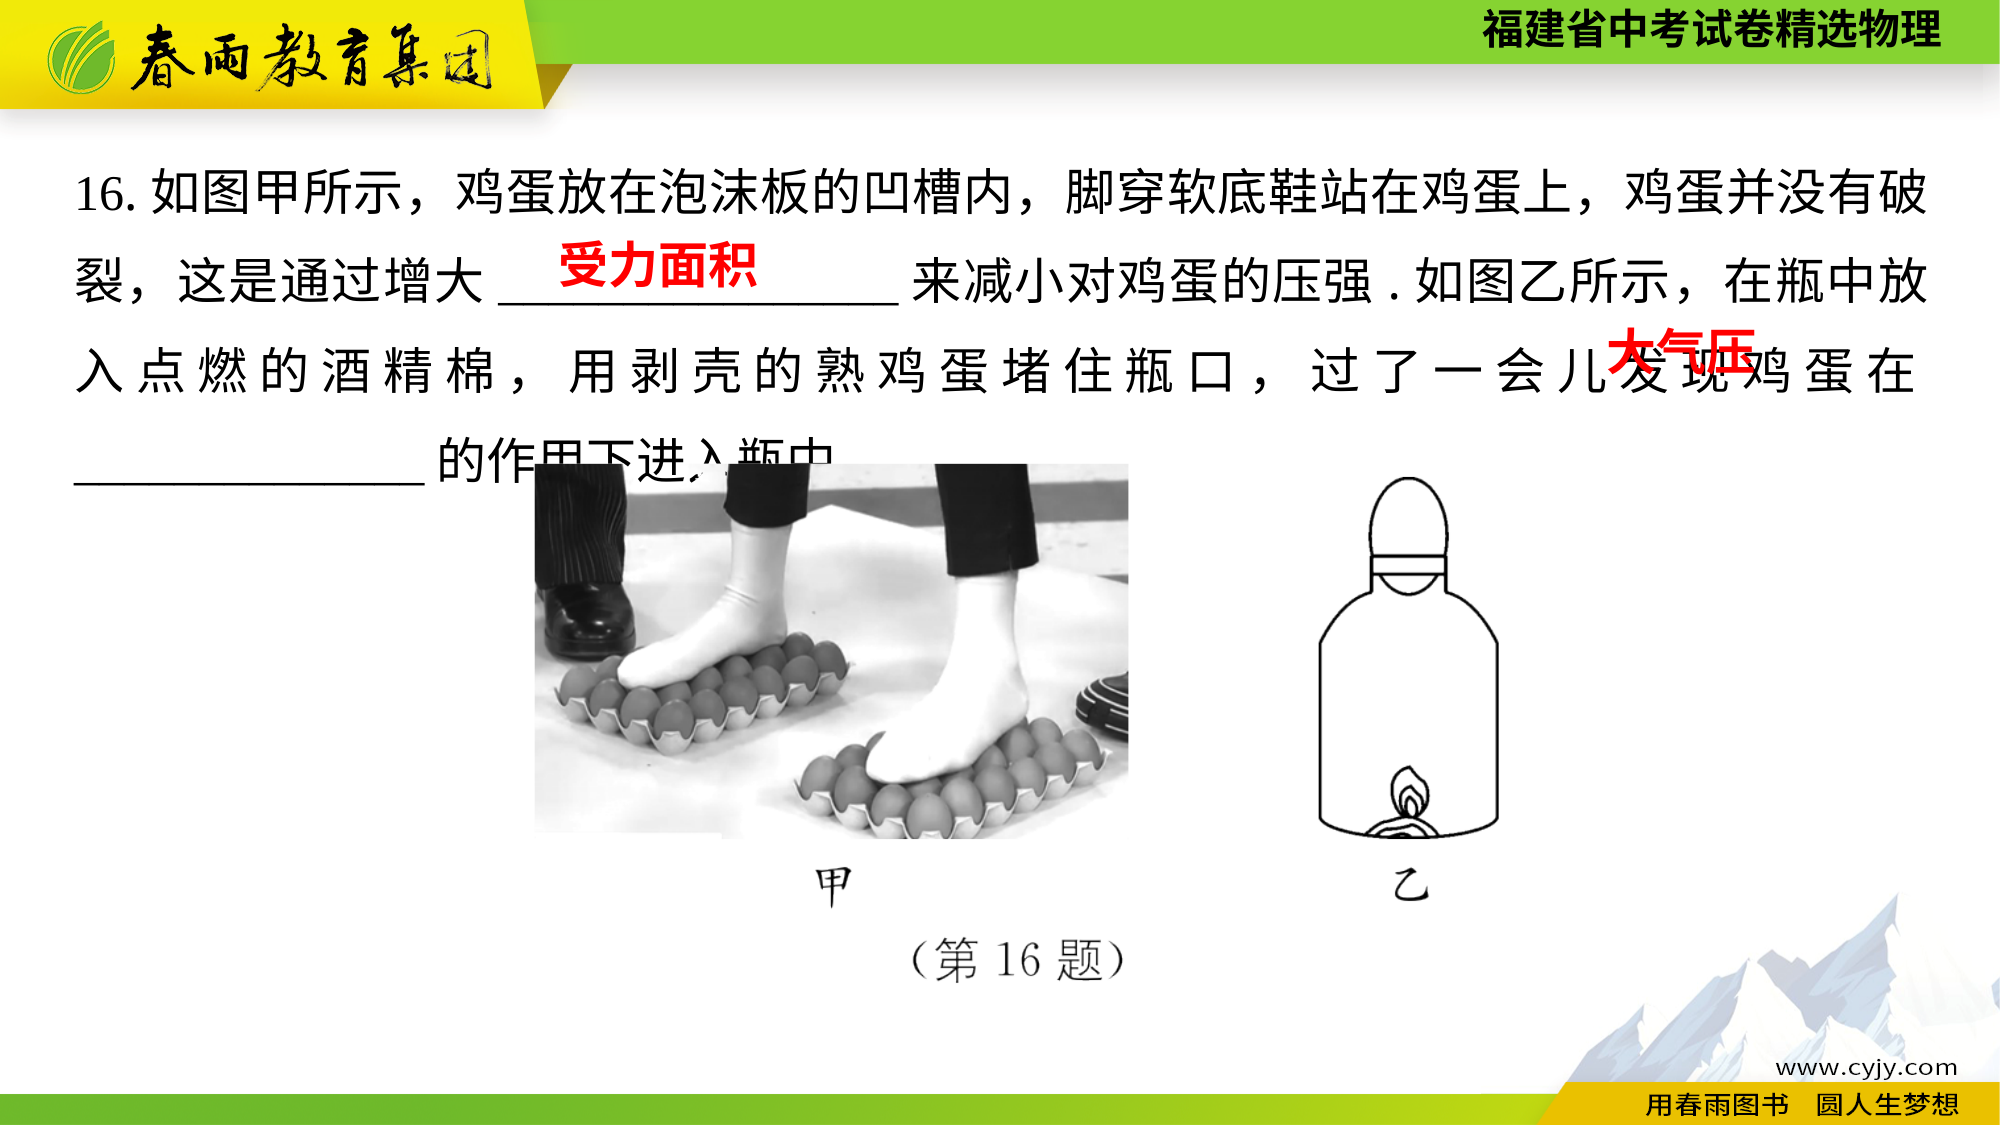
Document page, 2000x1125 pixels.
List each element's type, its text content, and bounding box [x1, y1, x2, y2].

list 16.如图甲所示，鸡蛋放在泡沫板的凹槽内，脚穿软底鞋站在鸡蛋上，鸡蛋并没有破裂，这是通过增大________________来减小对鸡蛋的压强.如图乙所示，在瓶中放入点燃的酒精棉，用剥壳的熟鸡蛋堵住瓶口，过了一会儿发现鸡蛋在______________的作用下进入瓶中. [59, 122, 1944, 490]
picture [0, 0, 2000, 1125]
text_box 大气压 [1591, 312, 1772, 388]
text_box 受力面积 [543, 225, 774, 301]
